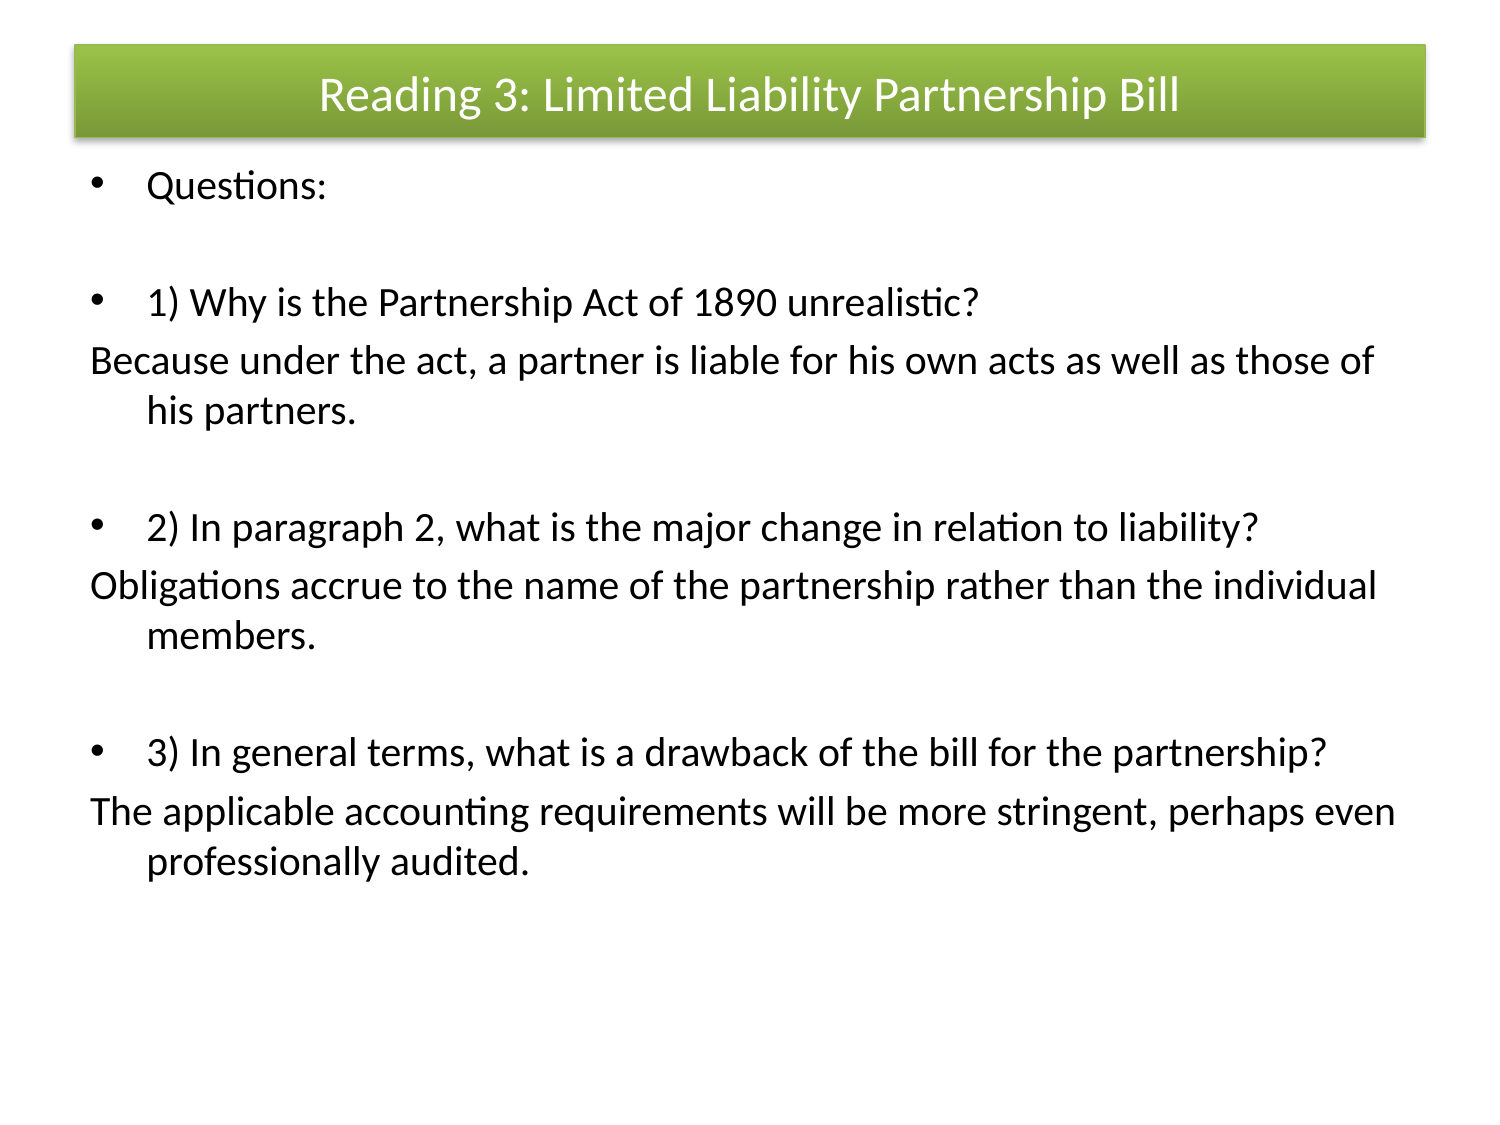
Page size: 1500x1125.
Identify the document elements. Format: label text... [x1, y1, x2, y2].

list Questions: 1) Why is the Partnership Act of 1890 unrealistic? Because under the act, a partner is liable for his own acts as well as those of his partners. 2) In paragraph 2, what is the major change in relation to liability? Obligations accrue to the name of the partnership rather than the individual members. 3) In general terms, what is a drawback of the bill for the partnership? The applicable accounting requirements will be more stringent, perhaps even professionally audited. [75, 149, 1425, 1005]
title Reading 3: Limited Liability Partnership Bill [74, 44, 1426, 138]
